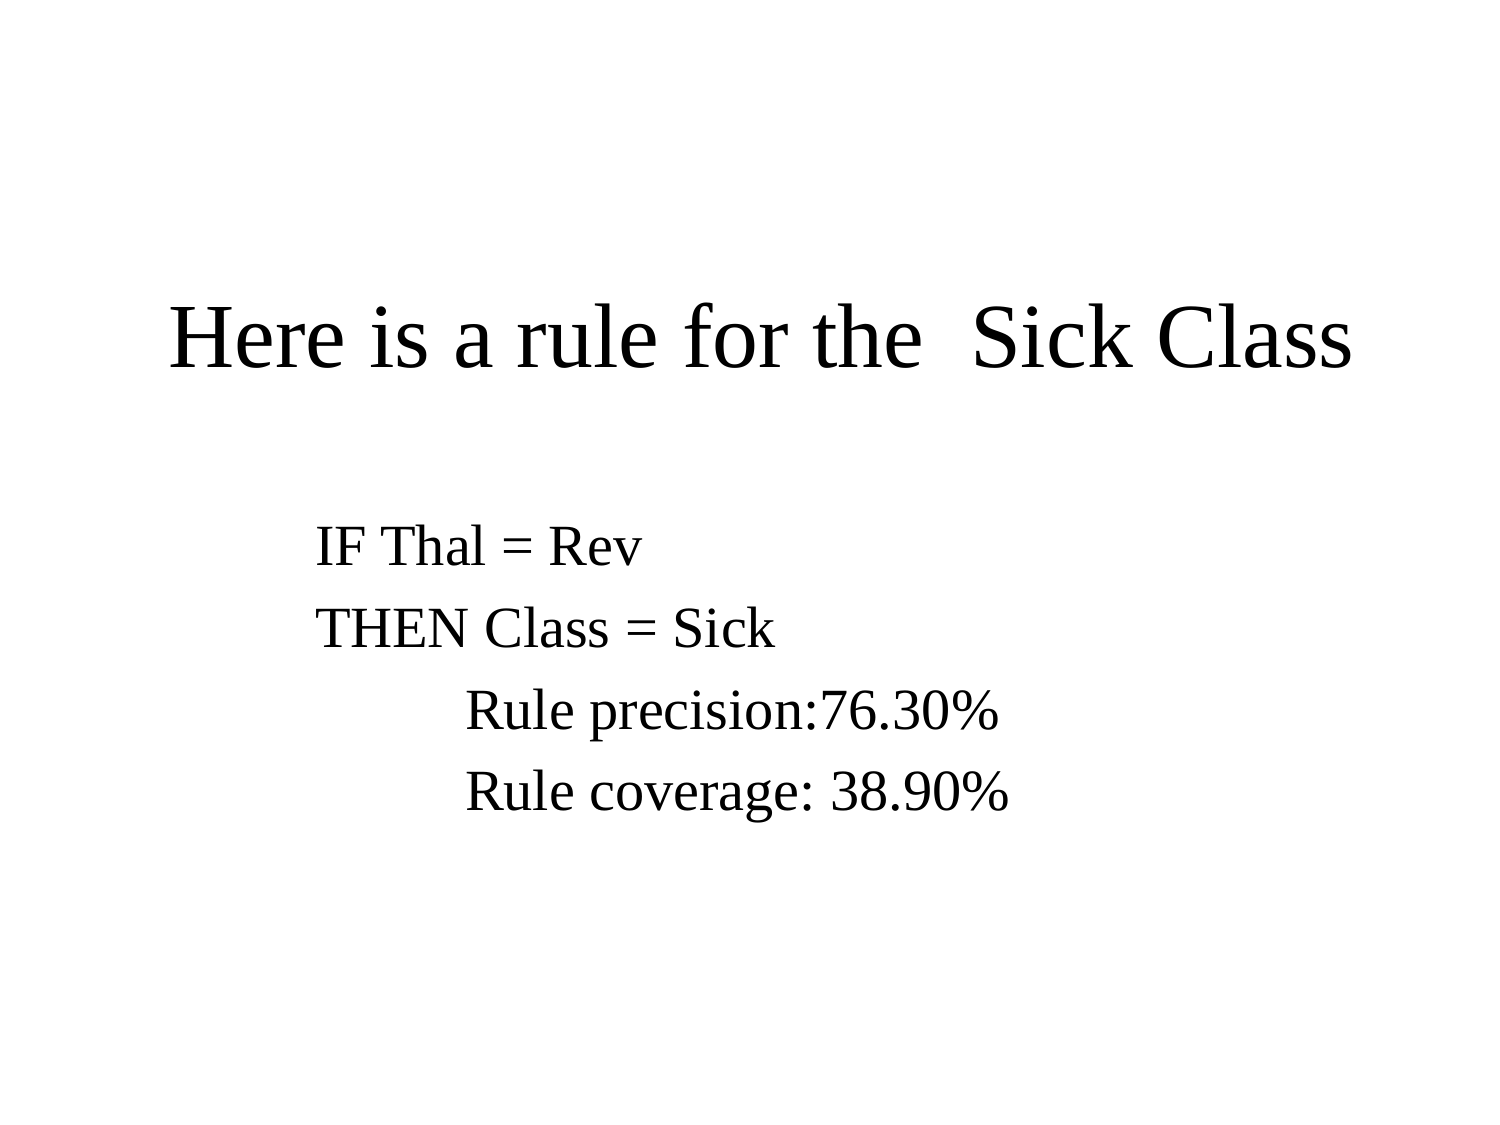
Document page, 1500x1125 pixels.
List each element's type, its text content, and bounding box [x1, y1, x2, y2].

title Here is a rule for the Sick Class [125, 237, 1400, 425]
subtitle IF Thal = Rev THEN Class = Sick Rule precision:76.30% Rule coverage: 38.90% [150, 500, 1400, 963]
